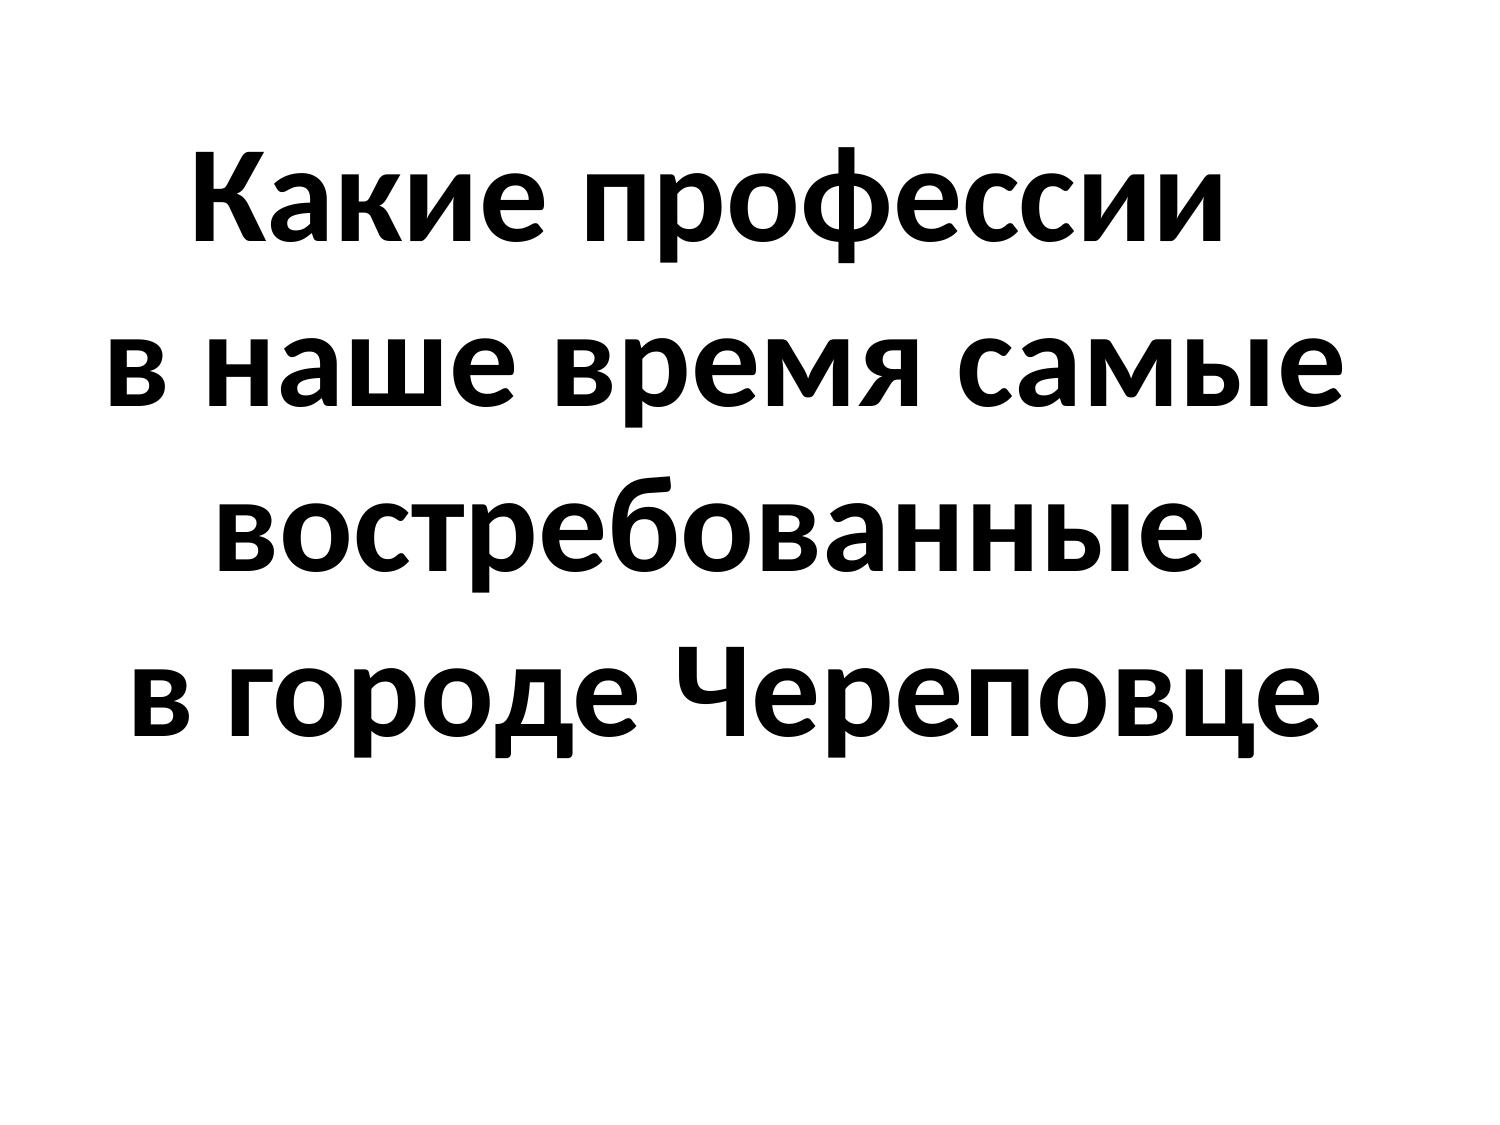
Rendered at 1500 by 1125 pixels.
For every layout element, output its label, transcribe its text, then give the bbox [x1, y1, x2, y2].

title Какие профессии в наше время самые востребованные в городе Череповце [35, 339, 1386, 528]
